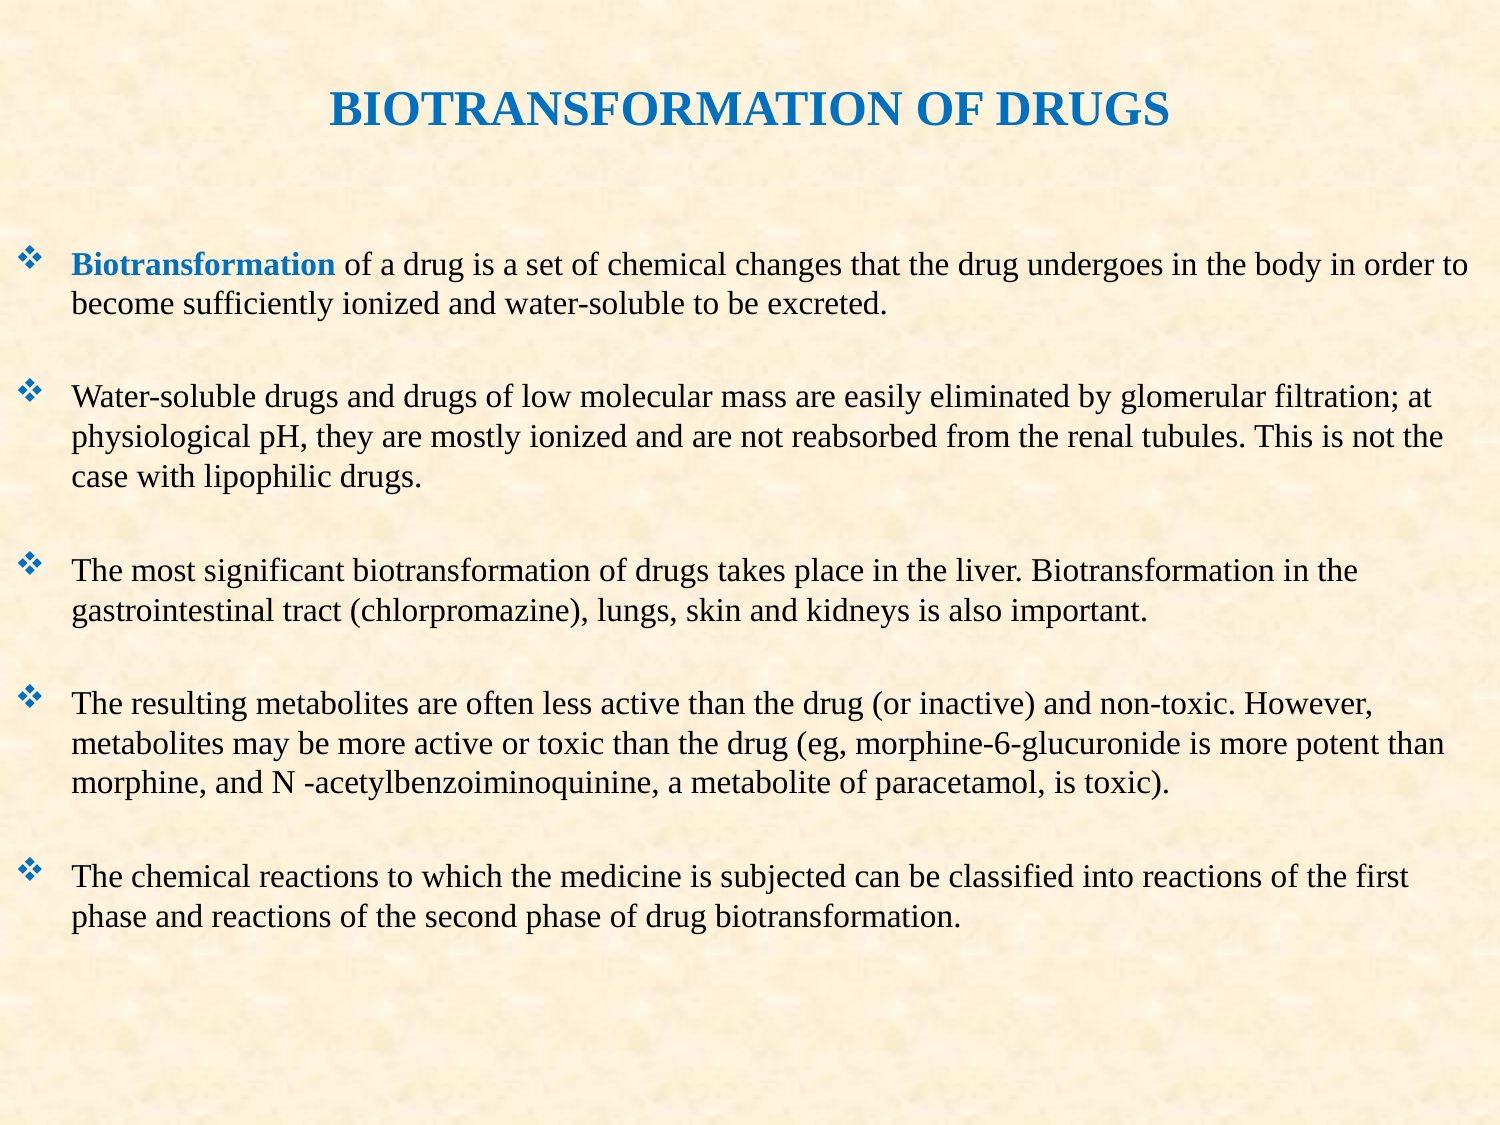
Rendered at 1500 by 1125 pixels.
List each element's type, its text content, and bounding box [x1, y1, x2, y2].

list Biotransformation of a drug is a set of chemical changes that the drug undergoes in the body in order to become sufficiently ionized and water-soluble to be excreted. Water-soluble drugs and drugs of low molecular mass are easily eliminated by glomerular filtration; at physiological pH, they are mostly ionized and are not reabsorbed from the renal tubules. This is not the case with lipophilic drugs. The most significant biotransformation of drugs takes place in the liver. Biotransformation in the gastrointestinal tract (chlorpromazine), lungs, skin and kidneys is also important. The resulting metabolites are often less active than the drug (or inactive) and non-toxic. However, metabolites may be more active or toxic than the drug (eg, morphine-6-glucuronide is more potent than morphine, and N -acetylbenzoiminoquinine, a metabolite of paracetamol, is toxic). The chemical reactions to which the medicine is subjected can be classified into reactions of the first phase and reactions of the second phase of drug biotransformation. [0, 187, 1500, 1125]
title BIOTRANSFORMATION OF DRUGS [0, 0, 1500, 187]
